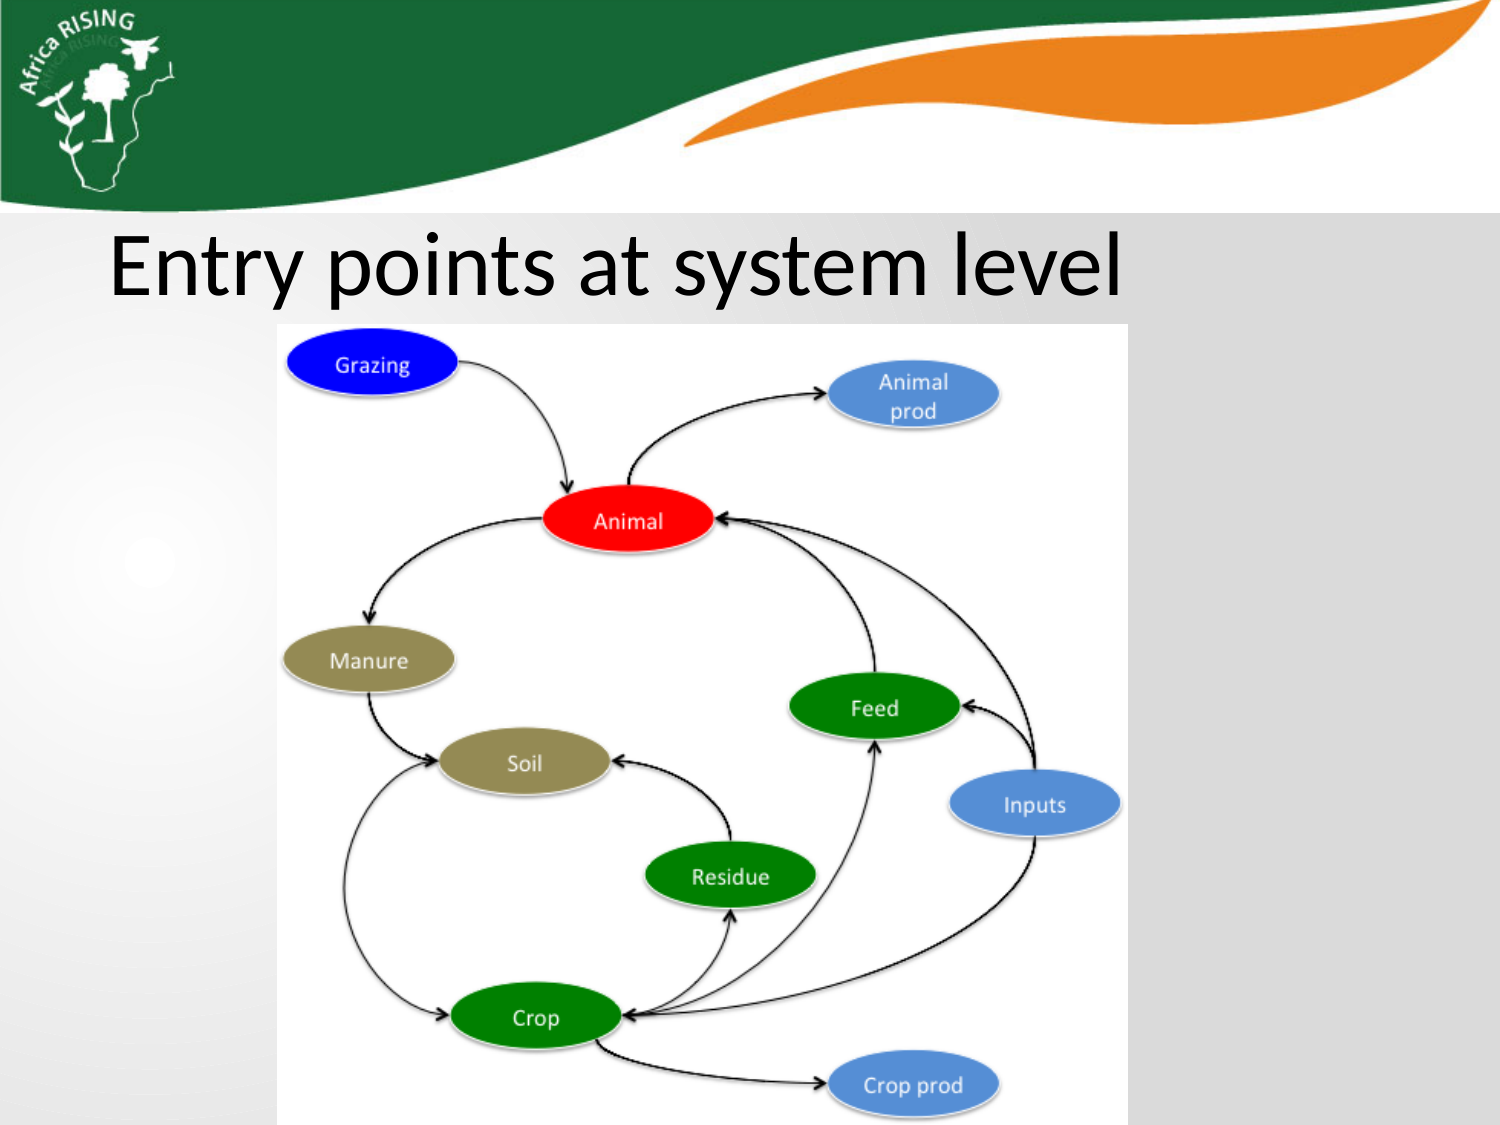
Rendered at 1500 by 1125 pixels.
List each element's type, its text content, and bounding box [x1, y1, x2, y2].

picture [0, 0, 1500, 213]
picture [276, 324, 1129, 1125]
list Entry points at system level [75, 196, 1412, 384]
